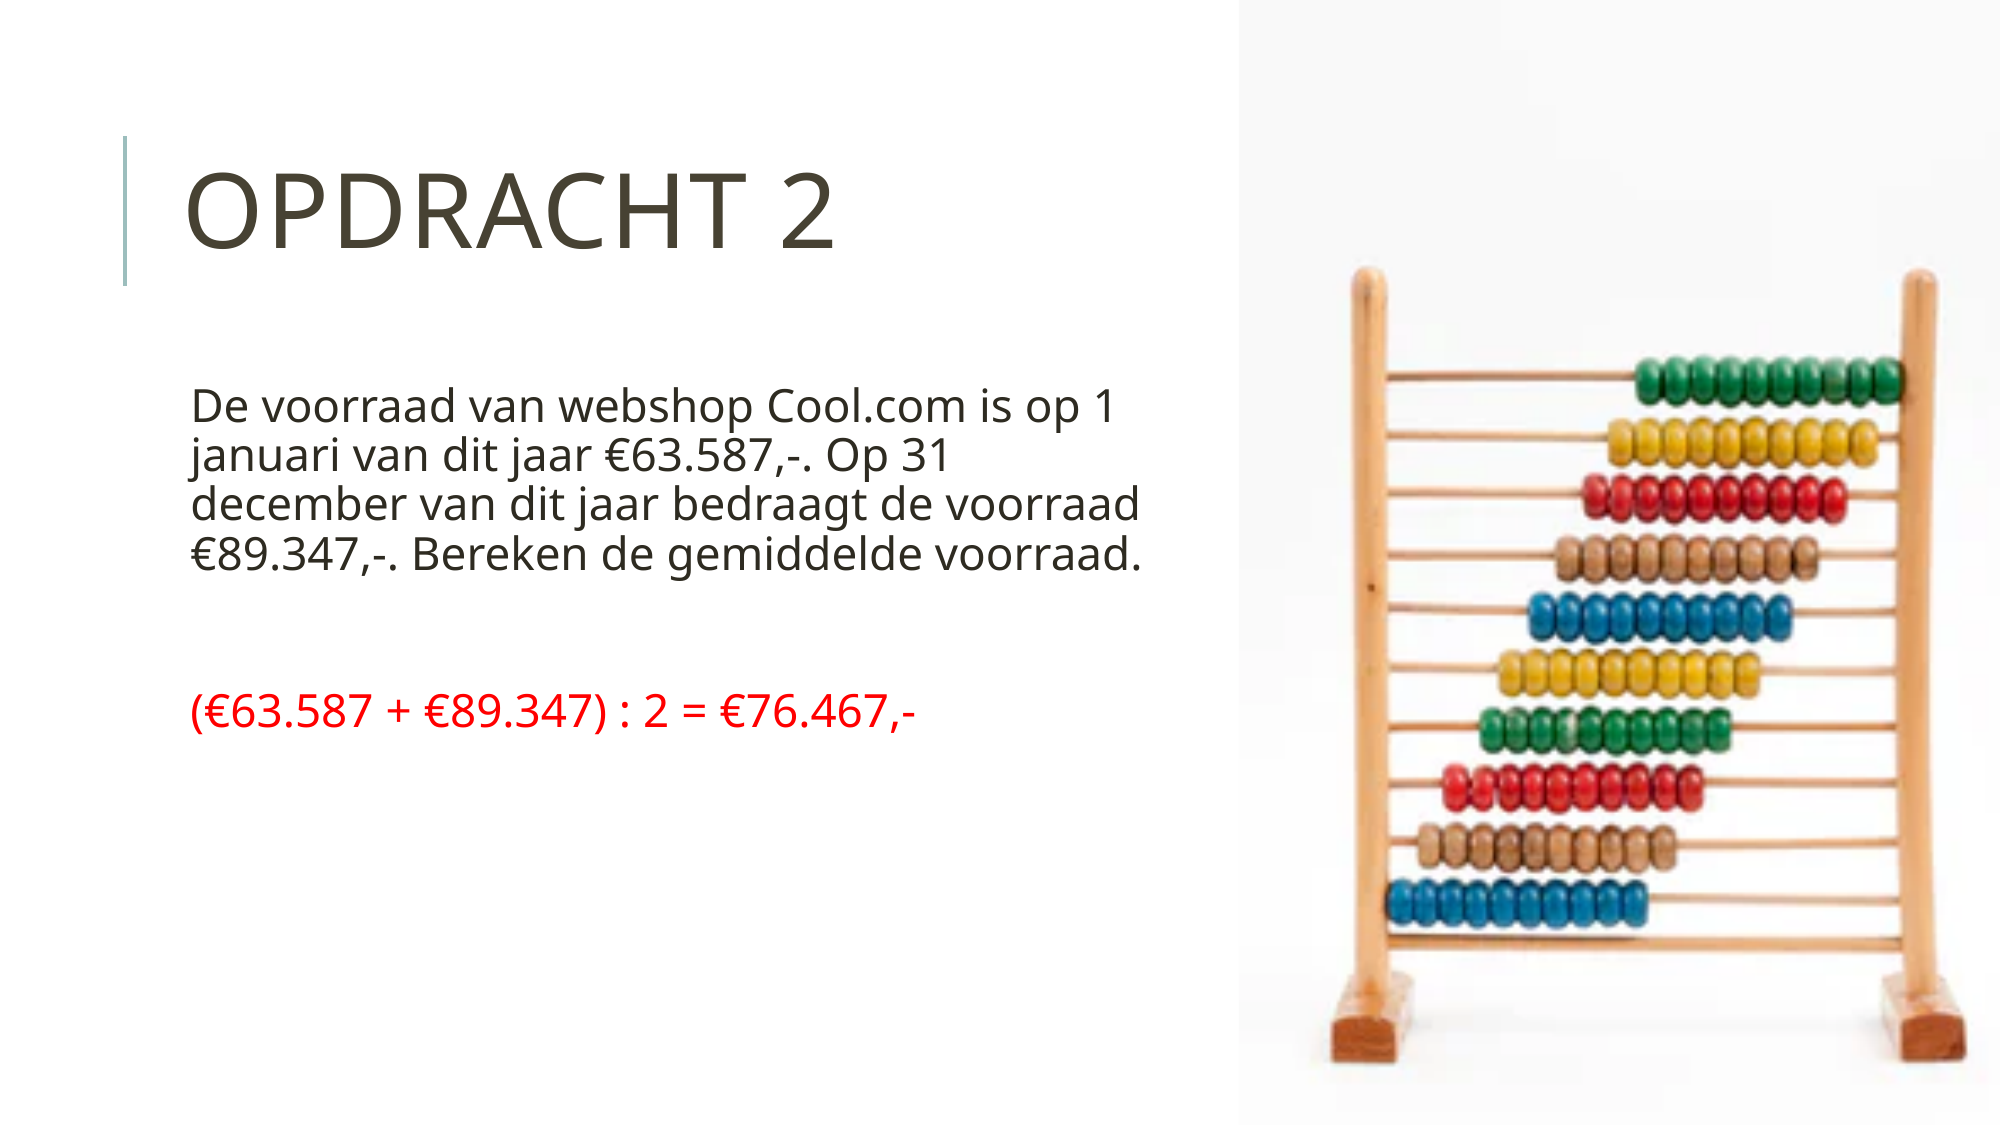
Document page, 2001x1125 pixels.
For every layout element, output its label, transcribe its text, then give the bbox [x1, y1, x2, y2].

title Opdracht 2 [168, 96, 1164, 342]
picture [1238, 0, 2000, 1125]
list De voorraad van webshop Cool.com is op 1 januari van dit jaar €63.587,-. Op 31 december van dit jaar bedraagt de voorraad €89.347,-. Bereken de gemiddelde voorraad. (€63.587 + €89.347) : 2 = €76.467,- [168, 375, 1164, 1035]
